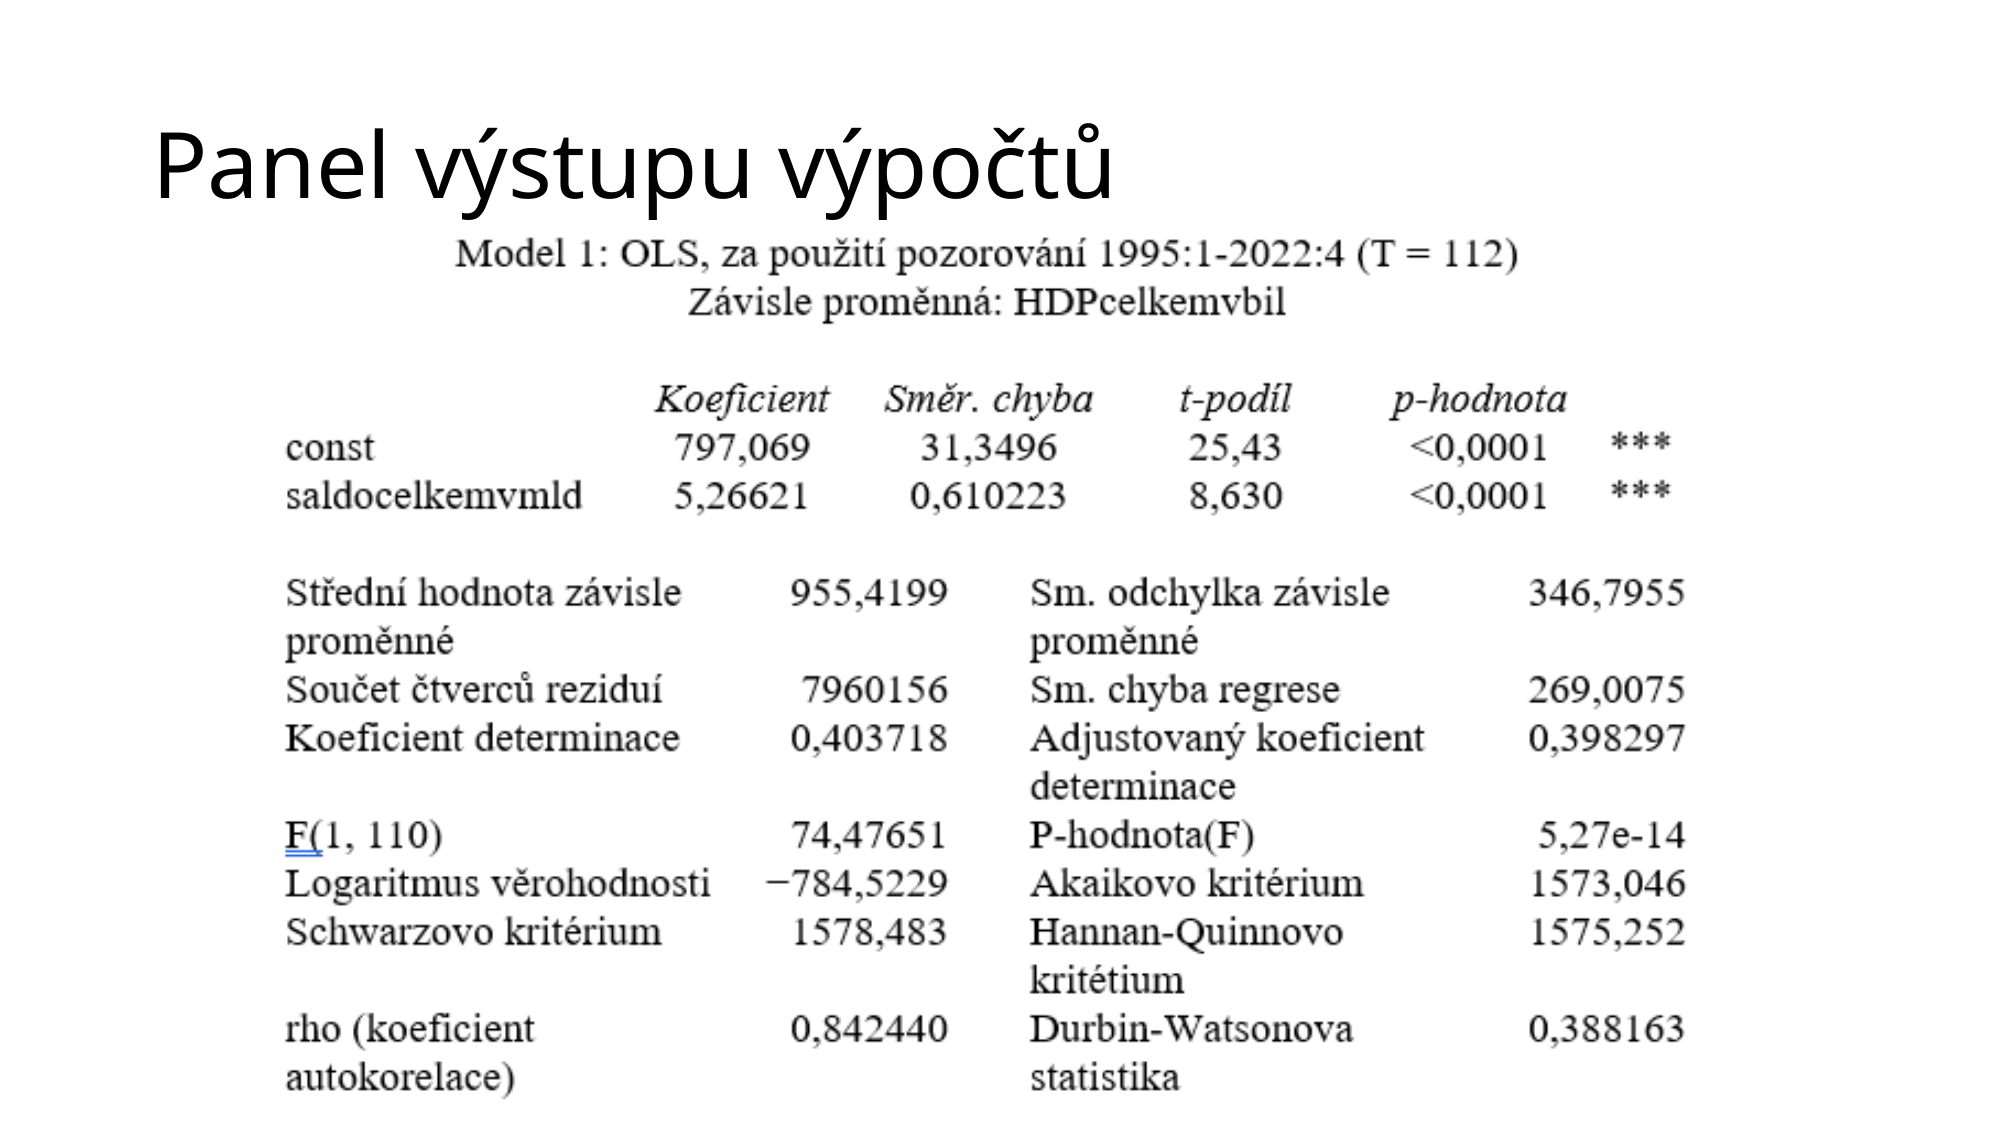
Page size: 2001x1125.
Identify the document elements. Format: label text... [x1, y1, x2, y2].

picture [264, 223, 1698, 1104]
title Panel výstupu výpočtů [137, 59, 1863, 278]
